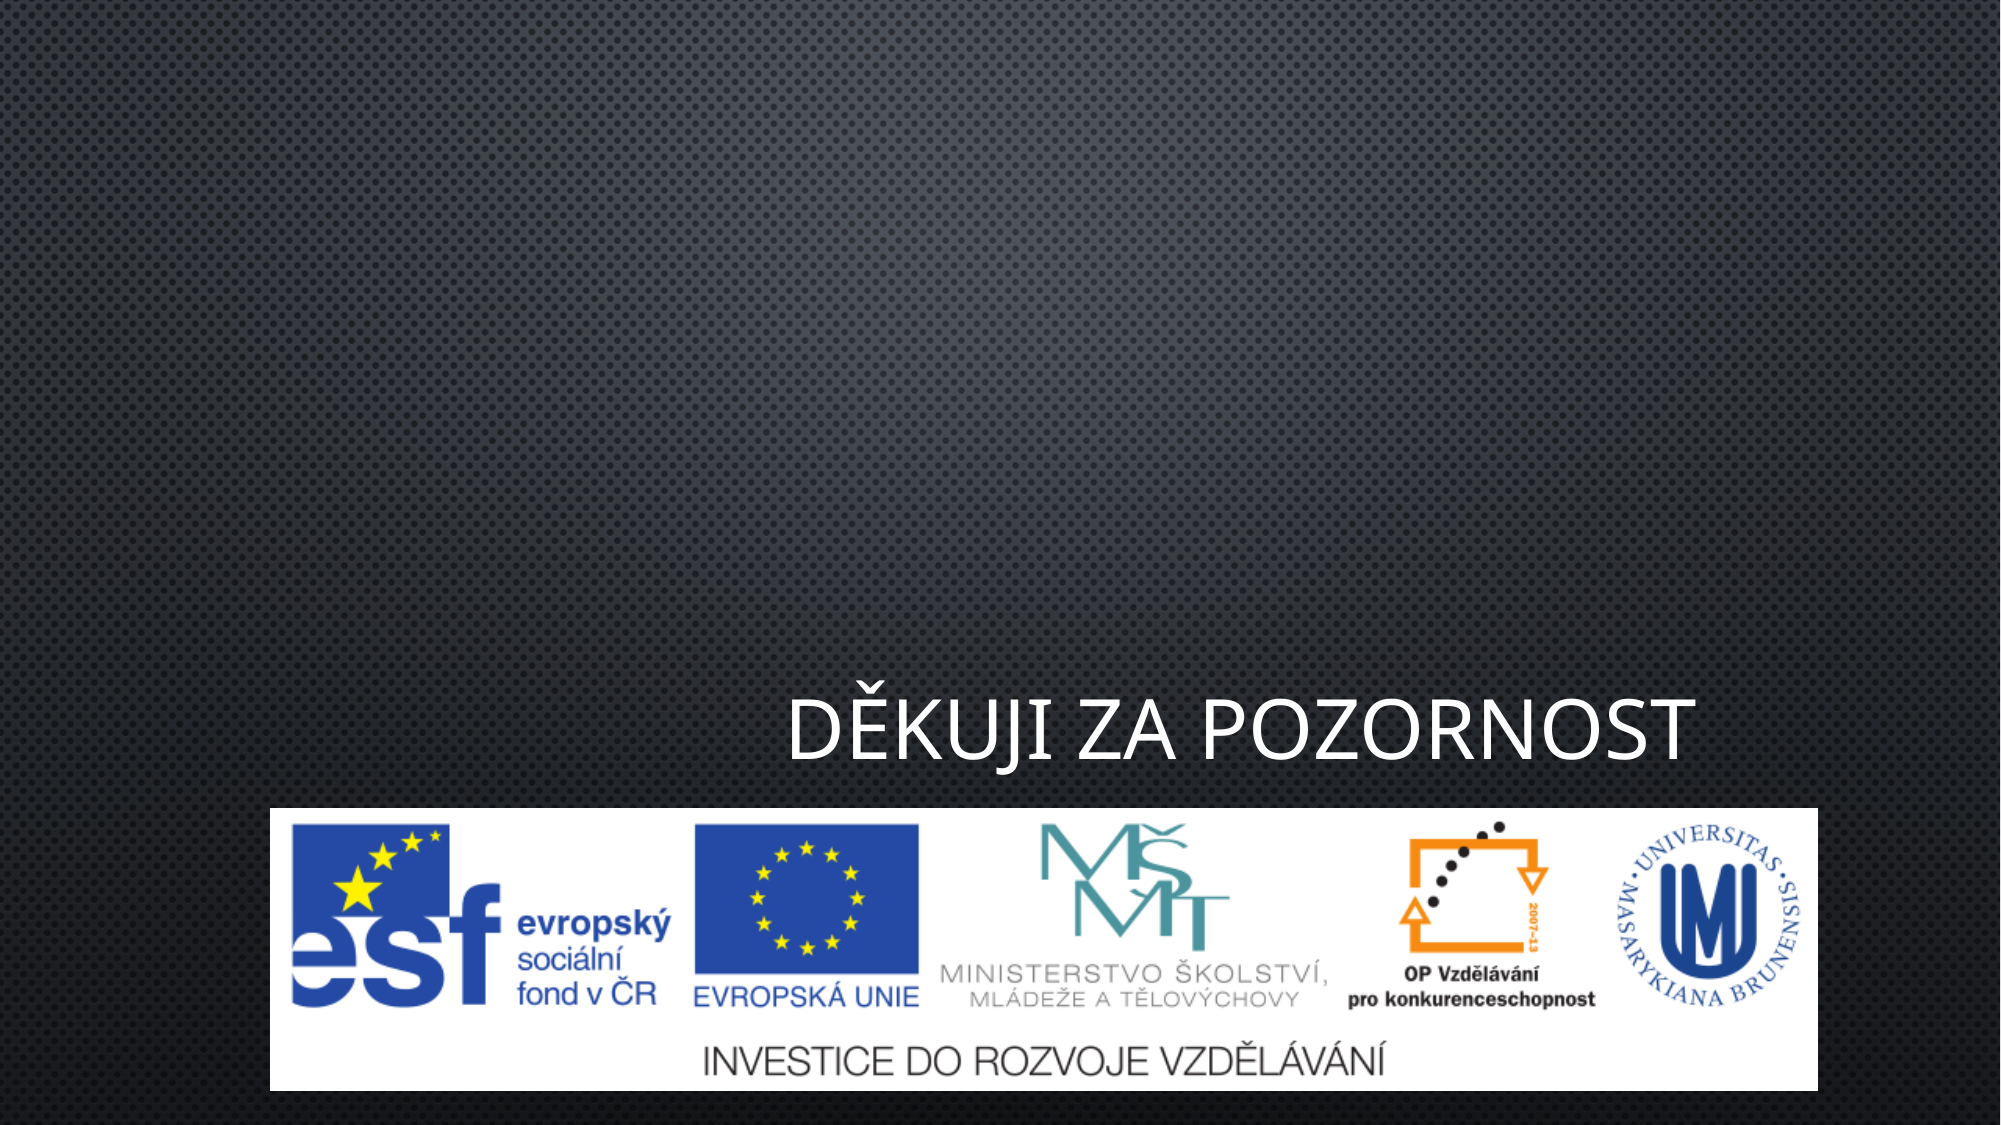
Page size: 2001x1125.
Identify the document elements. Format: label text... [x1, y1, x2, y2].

picture [270, 807, 1818, 1092]
title Děkuji za pozornost [287, 542, 1713, 784]
